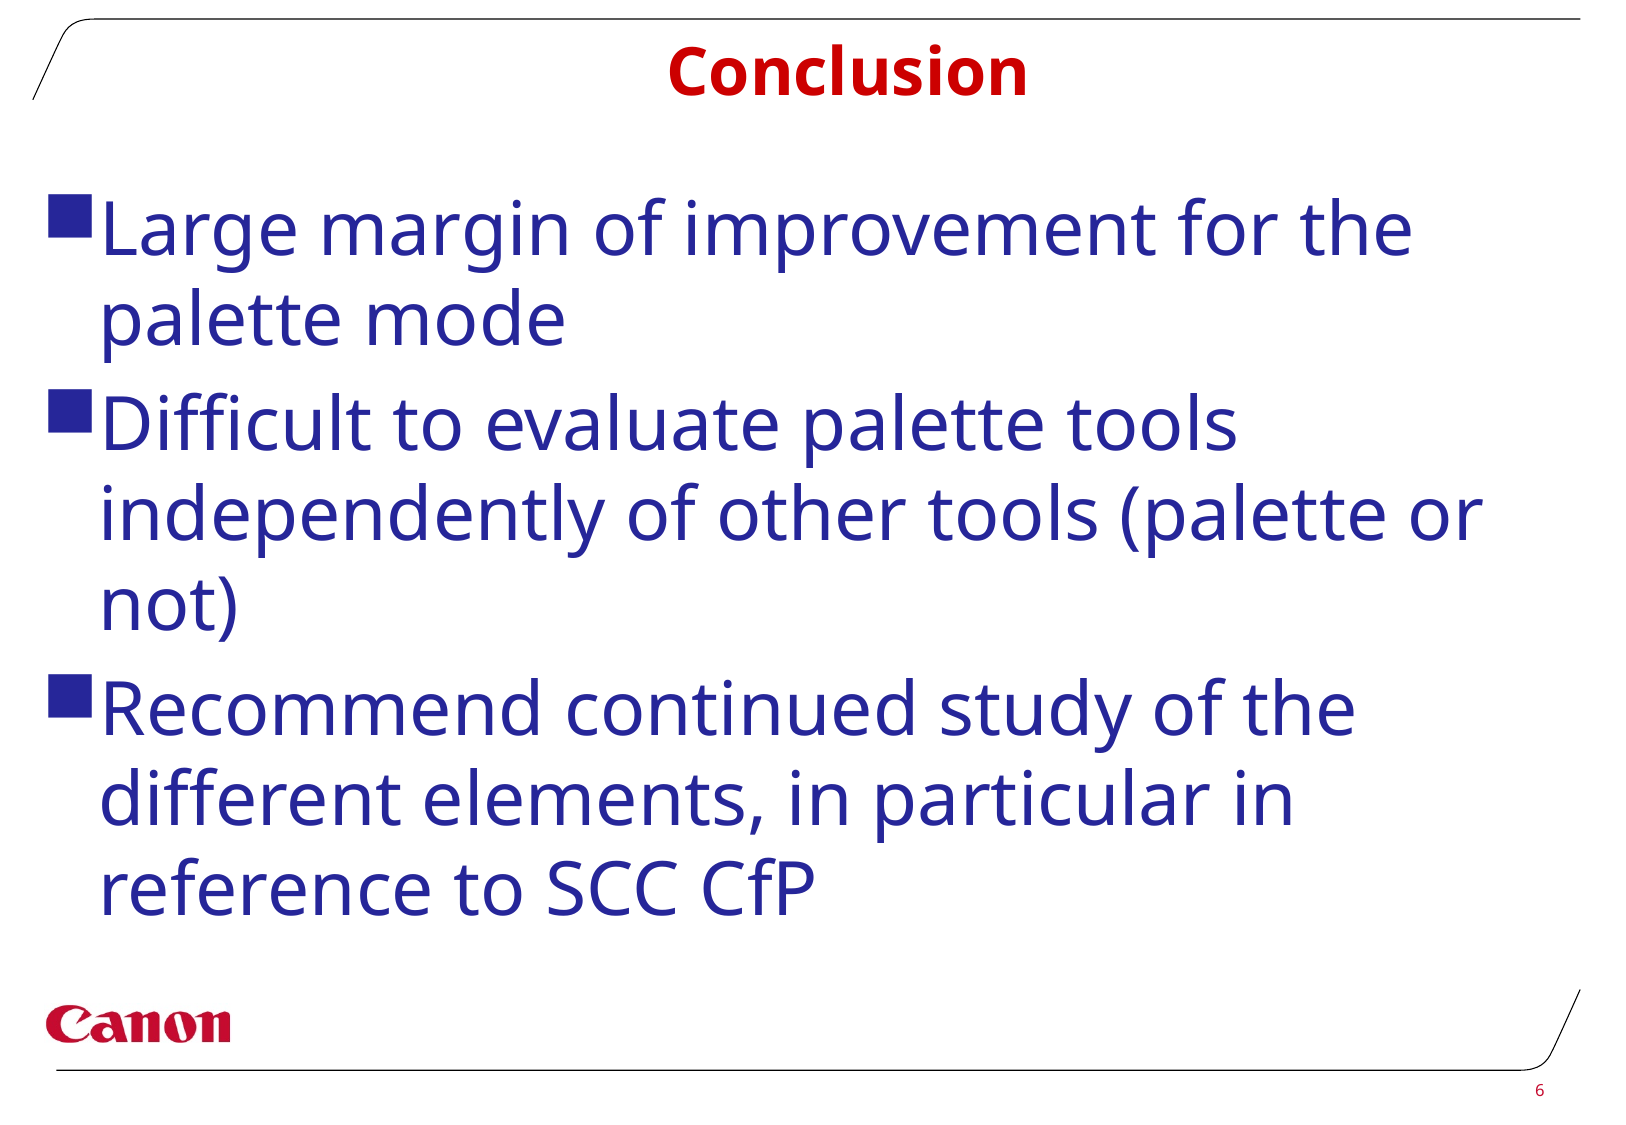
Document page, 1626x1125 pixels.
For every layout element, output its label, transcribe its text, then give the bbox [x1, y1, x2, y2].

title Conclusion [151, 19, 1546, 119]
list Large margin of improvement for the palette mode Difficult to evaluate palette tools independently of other tools (palette or not) Recommend continued study of the different elements, in particular in reference to SCC CfP [27, 172, 1585, 1004]
picture [44, 1004, 232, 1043]
slide_number 6 [1414, 1063, 1545, 1103]
